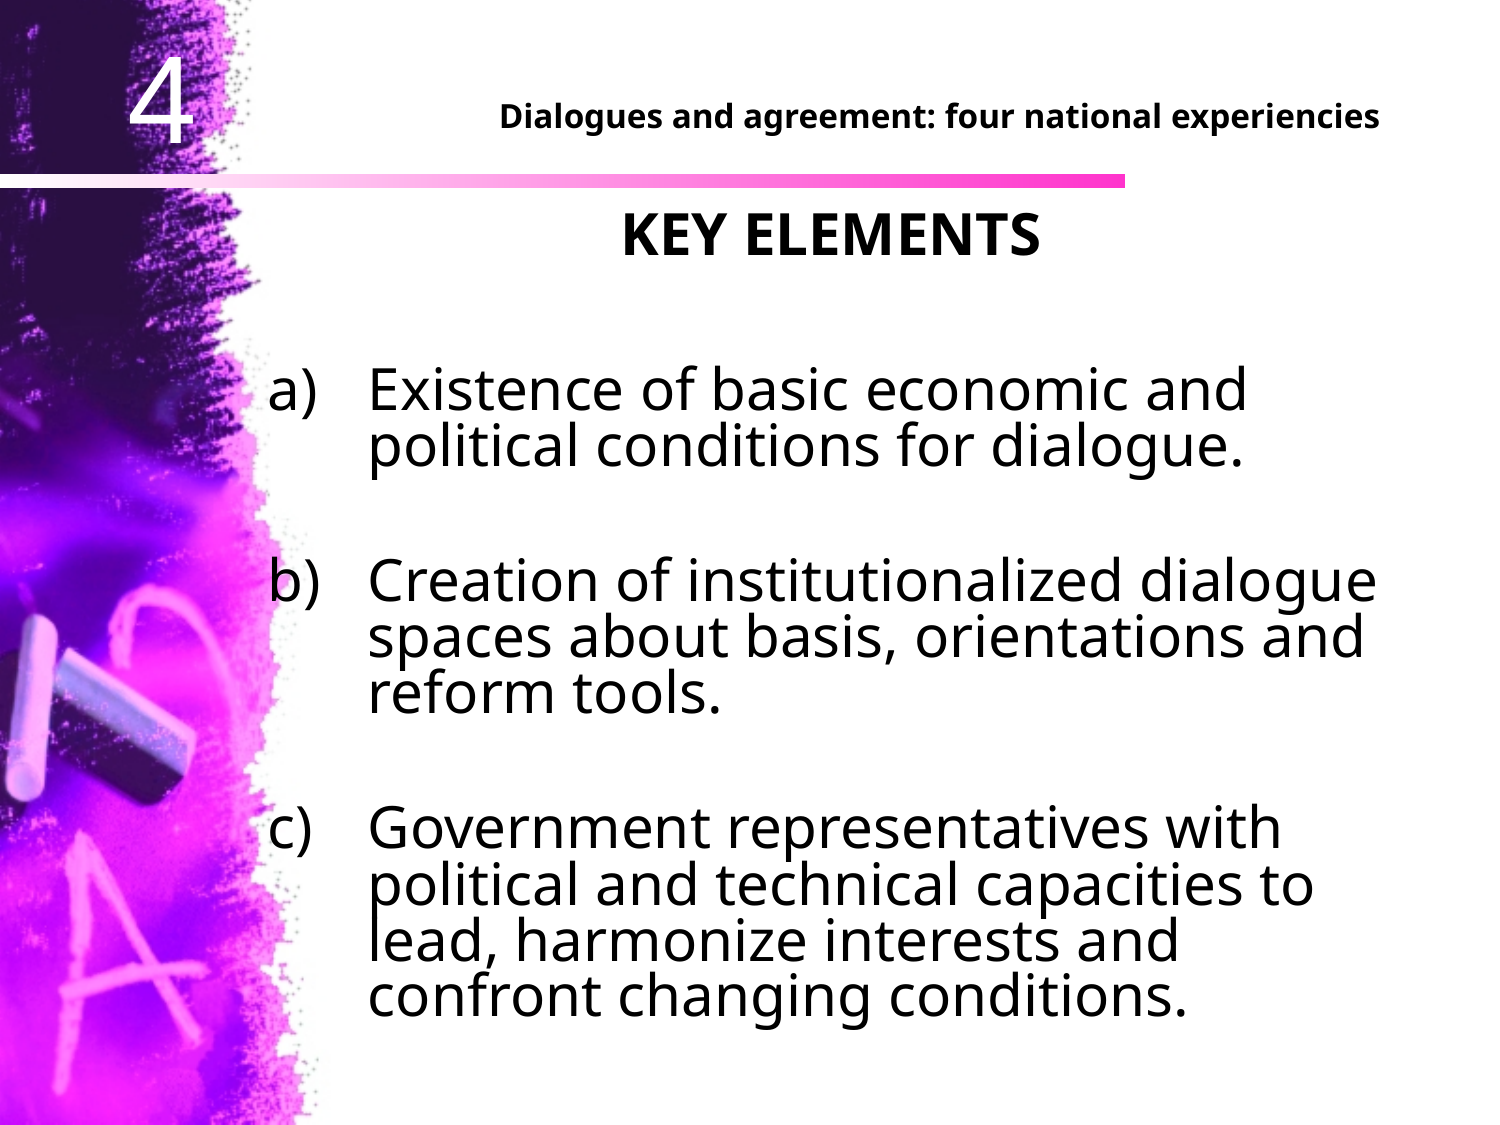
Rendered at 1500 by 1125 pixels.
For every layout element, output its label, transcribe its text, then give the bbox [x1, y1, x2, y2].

title Dialogues and agreement: four national experiencies [274, 24, 1500, 213]
list KEY ELEMENTS Existence of basic economic and political conditions for dialogue. Creation of institutionalized dialogue spaces about basis, orientations and reform tools. Government representatives with political and technical capacities to lead, harmonize interests and confront changing conditions. [252, 203, 1425, 1090]
picture [0, 0, 1500, 175]
picture [0, 187, 1500, 1125]
